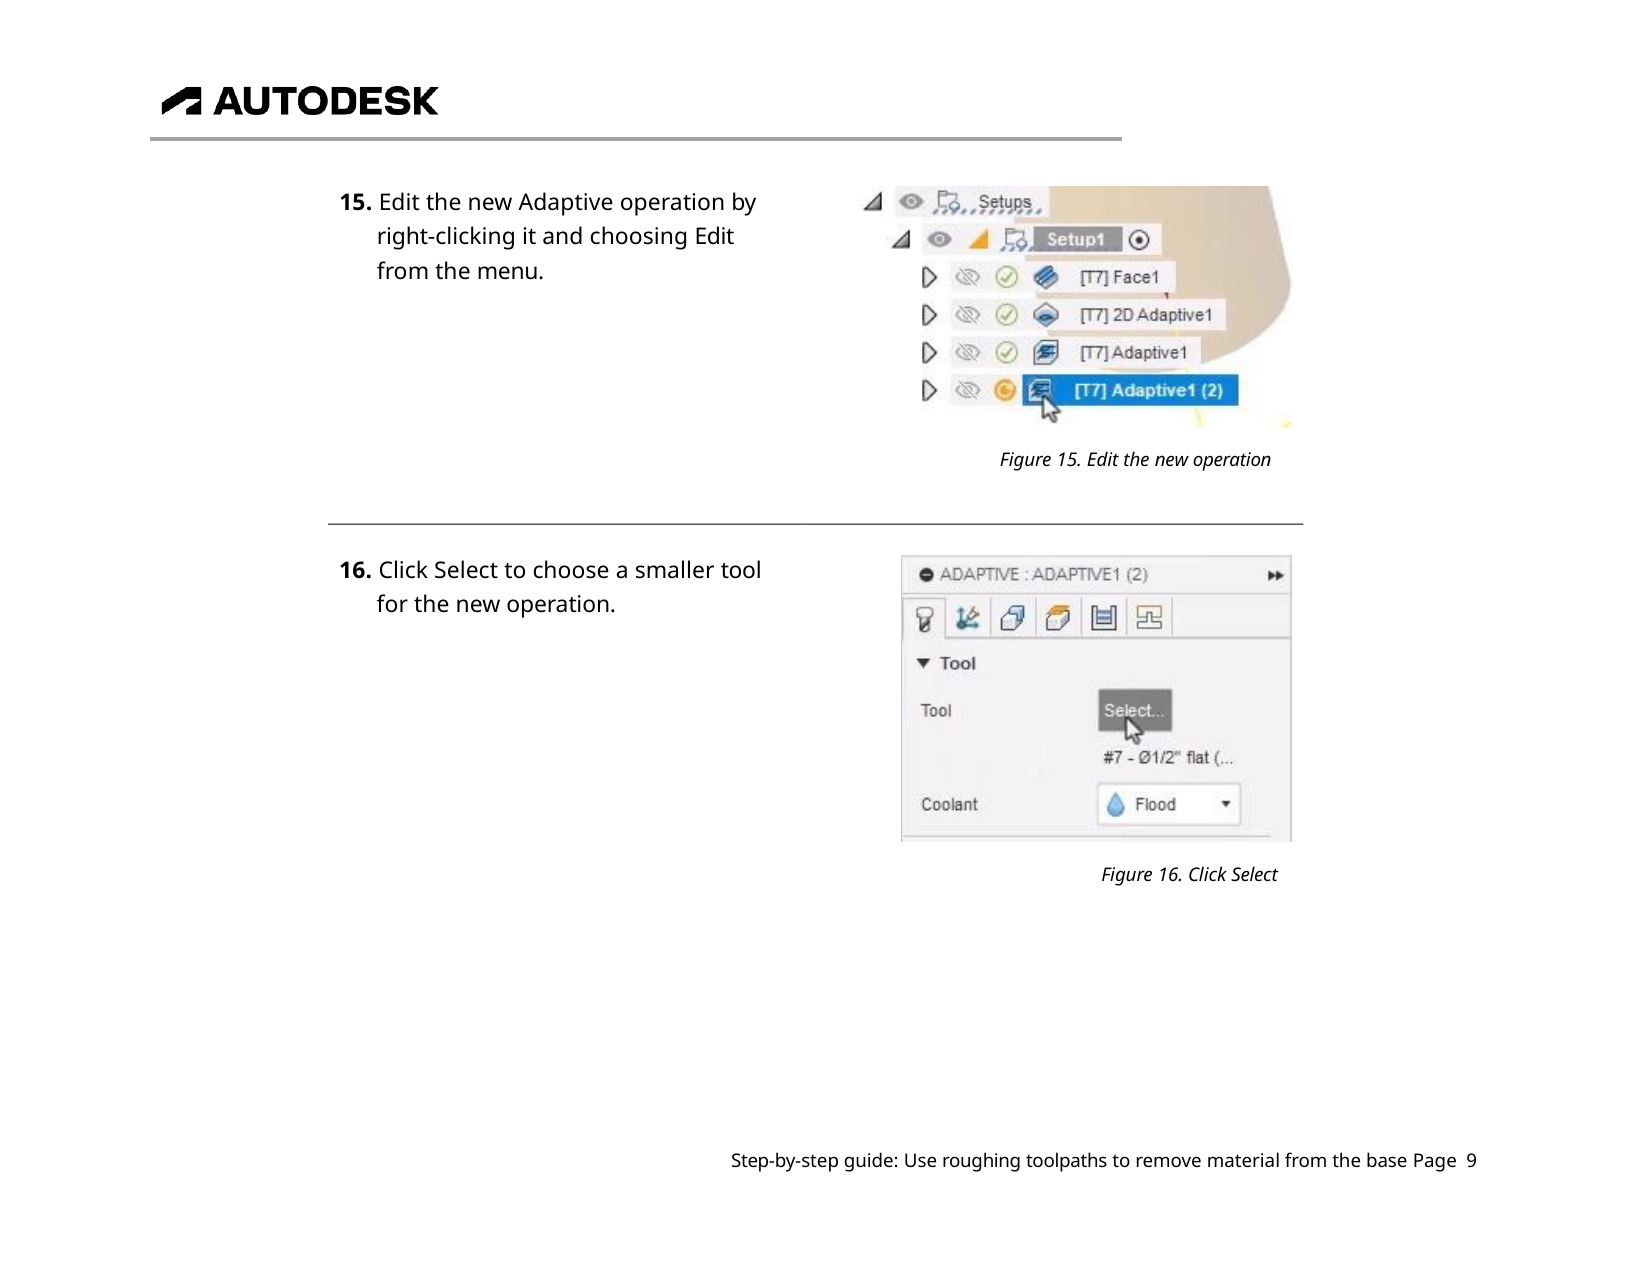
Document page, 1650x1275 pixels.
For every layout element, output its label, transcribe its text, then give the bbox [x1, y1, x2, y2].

text_box Figure 15. Edit the new operation [998, 445, 1294, 470]
picture [900, 554, 1292, 843]
text_box Figure 16. Click Select [1099, 860, 1295, 885]
text_box 15. Edit the new Adaptive operation by right-clicking it and choosing Edit from the menu. [337, 178, 760, 284]
slide_number Step-by-step guide: Use roughing toolpaths to remove material from the base Page 10 [729, 1145, 1509, 1275]
picture [161, 86, 439, 115]
picture [860, 186, 1292, 428]
text_box 16. Click Select to choose a smaller tool for the new operation. [337, 546, 767, 618]
